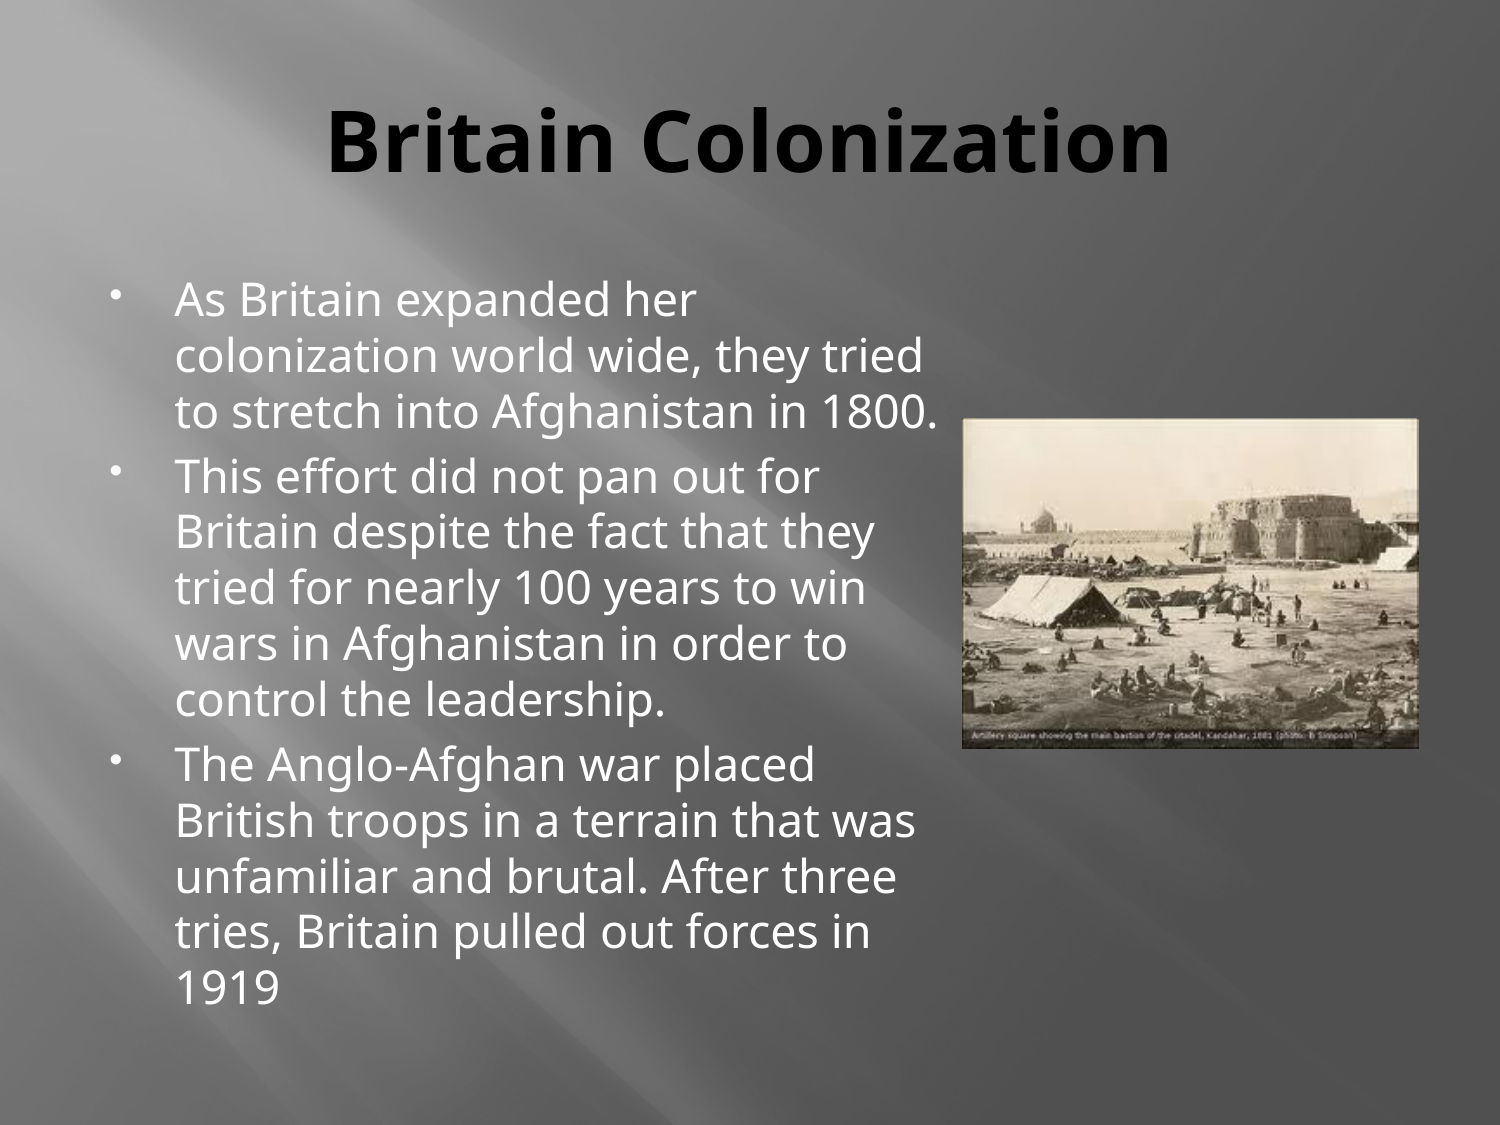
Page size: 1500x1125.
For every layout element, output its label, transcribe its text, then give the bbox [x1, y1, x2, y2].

picture [962, 418, 1419, 749]
title Britain Colonization [75, 45, 1425, 233]
list As Britain expanded her colonization world wide, they tried to stretch into Afghanistan in 1800. This effort did not pan out for Britain despite the fact that they tried for nearly 100 years to win wars in Afghanistan in order to control the leadership. The Anglo-Afghan war placed British troops in a terrain that was unfamiliar and brutal. After three tries, Britain pulled out forces in 1919 [75, 262, 963, 1025]
